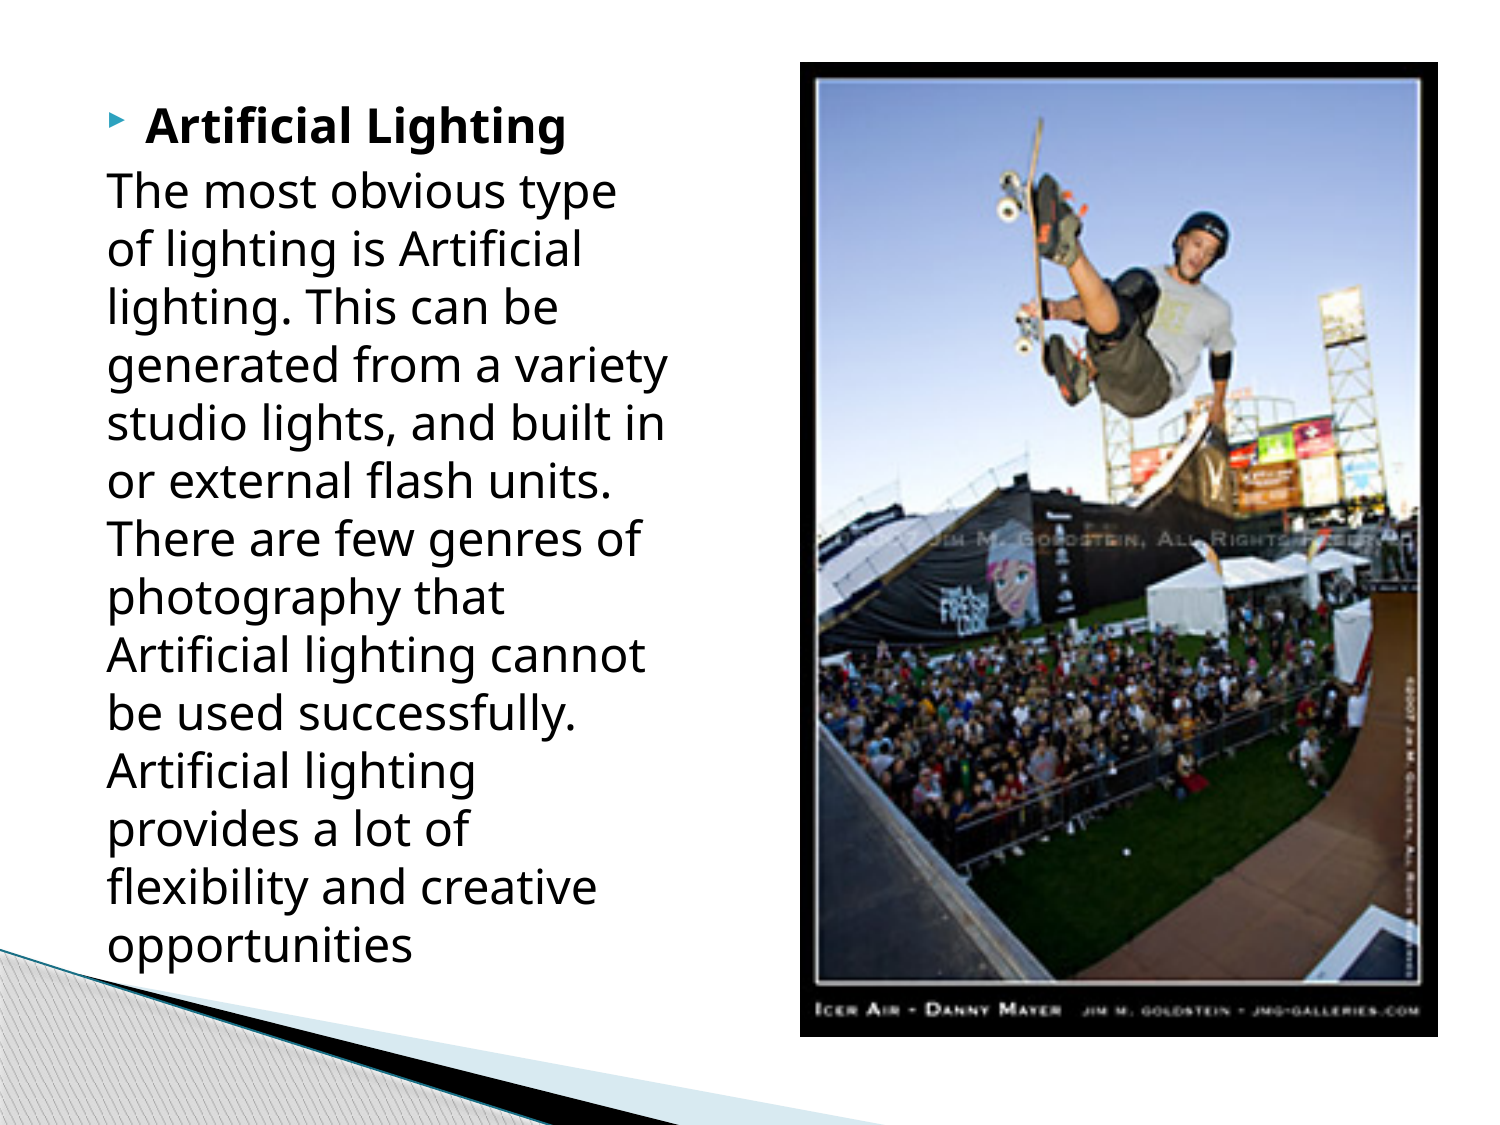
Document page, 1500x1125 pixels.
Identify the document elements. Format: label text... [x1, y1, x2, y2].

list Artificial Lighting The most obvious type of lighting is Artificial lighting. This can be generated from a variety studio lights, and built in or external flash units. There are few genres of photography that Artificial lighting cannot be used successfully. Artificial lighting provides a lot of flexibility and creative opportunities [75, 87, 688, 1125]
picture [799, 62, 1438, 1038]
